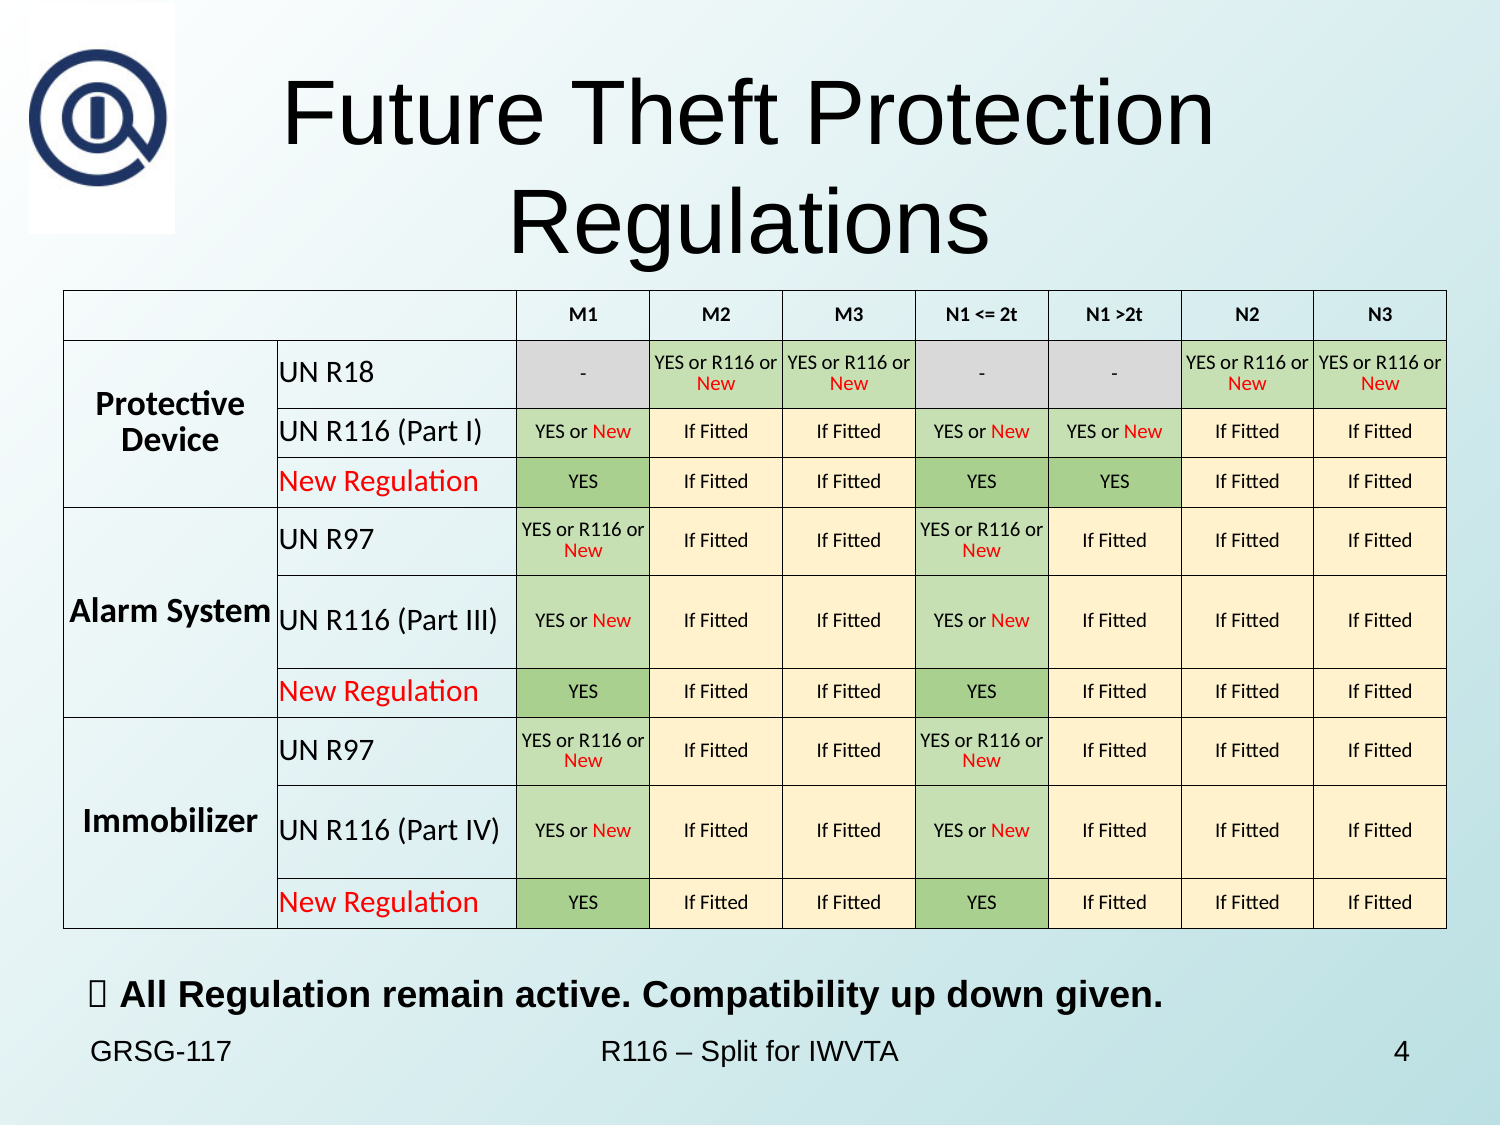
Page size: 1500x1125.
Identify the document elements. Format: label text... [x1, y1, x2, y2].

table_cell If Fitted [650, 576, 782, 668]
table_cell - [916, 341, 1048, 408]
table_cell YES [916, 458, 1048, 507]
footer R116 – Split for IWVTA [512, 1024, 988, 1103]
table_cell If Fitted [650, 718, 782, 785]
table_cell YES or R116 or New [1314, 341, 1446, 408]
picture [29, 3, 175, 234]
table_cell If Fitted [783, 786, 915, 878]
slide_number 4 [1074, 1024, 1426, 1103]
table_cell YES or New [916, 409, 1048, 457]
table_header M2 [650, 291, 782, 340]
table_cell New Regulation [278, 879, 516, 928]
table_cell If Fitted [1182, 786, 1313, 878]
table_cell If Fitted [783, 718, 915, 785]
table_cell YES or R116 or New [650, 341, 782, 408]
table_cell If Fitted [650, 409, 782, 457]
table_cell If Fitted [650, 669, 782, 717]
table_cell If Fitted [783, 458, 915, 507]
table_cell YES or R116 or New [517, 508, 649, 575]
table_cell If Fitted [1182, 669, 1313, 717]
table_cell If Fitted [1314, 879, 1446, 928]
table_cell If Fitted [1314, 669, 1446, 717]
table_cell If Fitted [1314, 718, 1446, 785]
table_cell YES or New [517, 786, 649, 878]
table_header N2 [1182, 291, 1313, 340]
table_cell YES or New [517, 576, 649, 668]
table_cell Alarm System [64, 508, 277, 717]
table_cell UN R116 (Part III) [278, 576, 516, 668]
table_cell If Fitted [783, 879, 915, 928]
table_cell YES or New [517, 409, 649, 457]
table_cell YES [517, 879, 649, 928]
table_cell New Regulation [278, 458, 516, 507]
table_cell If Fitted [1182, 508, 1313, 575]
table_cell If Fitted [783, 409, 915, 457]
table_header N3 [1314, 291, 1446, 340]
table_cell YES or R116 or New [517, 718, 649, 785]
table_cell If Fitted [1314, 786, 1446, 878]
table_cell Protective Device [64, 341, 277, 507]
table_cell If Fitted [650, 879, 782, 928]
table_cell YES or R116 or New [916, 718, 1048, 785]
table_cell If Fitted [1314, 508, 1446, 575]
table_cell If Fitted [783, 576, 915, 668]
table_cell If Fitted [1049, 508, 1181, 575]
slide_number GRSG-117 [74, 1024, 426, 1103]
table_cell UN R116 (Part IV) [278, 786, 516, 878]
table_cell YES [517, 669, 649, 717]
table_header N1 <= 2t [916, 291, 1048, 340]
table_cell YES [517, 458, 649, 507]
table_cell - [1049, 341, 1181, 408]
table_cell If Fitted [1182, 409, 1313, 457]
table_cell UN R97 [278, 508, 516, 575]
table_cell If Fitted [1182, 718, 1313, 785]
table_cell New Regulation [278, 669, 516, 717]
table_cell YES [1049, 458, 1181, 507]
table_cell UN R97 [278, 718, 516, 785]
table_cell If Fitted [650, 458, 782, 507]
table_cell UN R116 (Part I) [278, 409, 516, 457]
table_cell UN R18 [278, 341, 516, 408]
table_header N1 >2t [1049, 291, 1181, 340]
table_cell If Fitted [1049, 718, 1181, 785]
table_cell If Fitted [650, 786, 782, 878]
table_cell YES or New [916, 786, 1048, 878]
table_cell If Fitted [1182, 879, 1313, 928]
table_cell If Fitted [1049, 576, 1181, 668]
text_box  All Regulation remain active. Compatibility up down given. [71, 962, 1180, 1023]
table_cell If Fitted [1182, 458, 1313, 507]
table_cell - [517, 341, 649, 408]
table_cell If Fitted [650, 508, 782, 575]
table_header M3 [783, 291, 915, 340]
table_header [64, 291, 516, 340]
table_cell YES [916, 879, 1048, 928]
table_header M1 [517, 291, 649, 340]
table_cell If Fitted [1049, 879, 1181, 928]
table_cell YES or R116 or New [1182, 341, 1313, 408]
table_cell If Fitted [1314, 576, 1446, 668]
table_cell YES or New [916, 576, 1048, 668]
table_cell If Fitted [1314, 409, 1446, 457]
table_cell If Fitted [783, 508, 915, 575]
table_cell YES or R116 or New [783, 341, 915, 408]
table_cell If Fitted [1182, 576, 1313, 668]
table_cell YES or R116 or New [916, 508, 1048, 575]
table_cell If Fitted [1049, 669, 1181, 717]
table_cell Immobilizer [64, 718, 277, 928]
table_cell If Fitted [1049, 786, 1181, 878]
title Future Theft Protection Regulations [75, 45, 1425, 233]
table_cell If Fitted [1314, 458, 1446, 507]
table_cell If Fitted [783, 669, 915, 717]
table_cell YES [916, 669, 1048, 717]
table_cell YES or New [1049, 409, 1181, 457]
